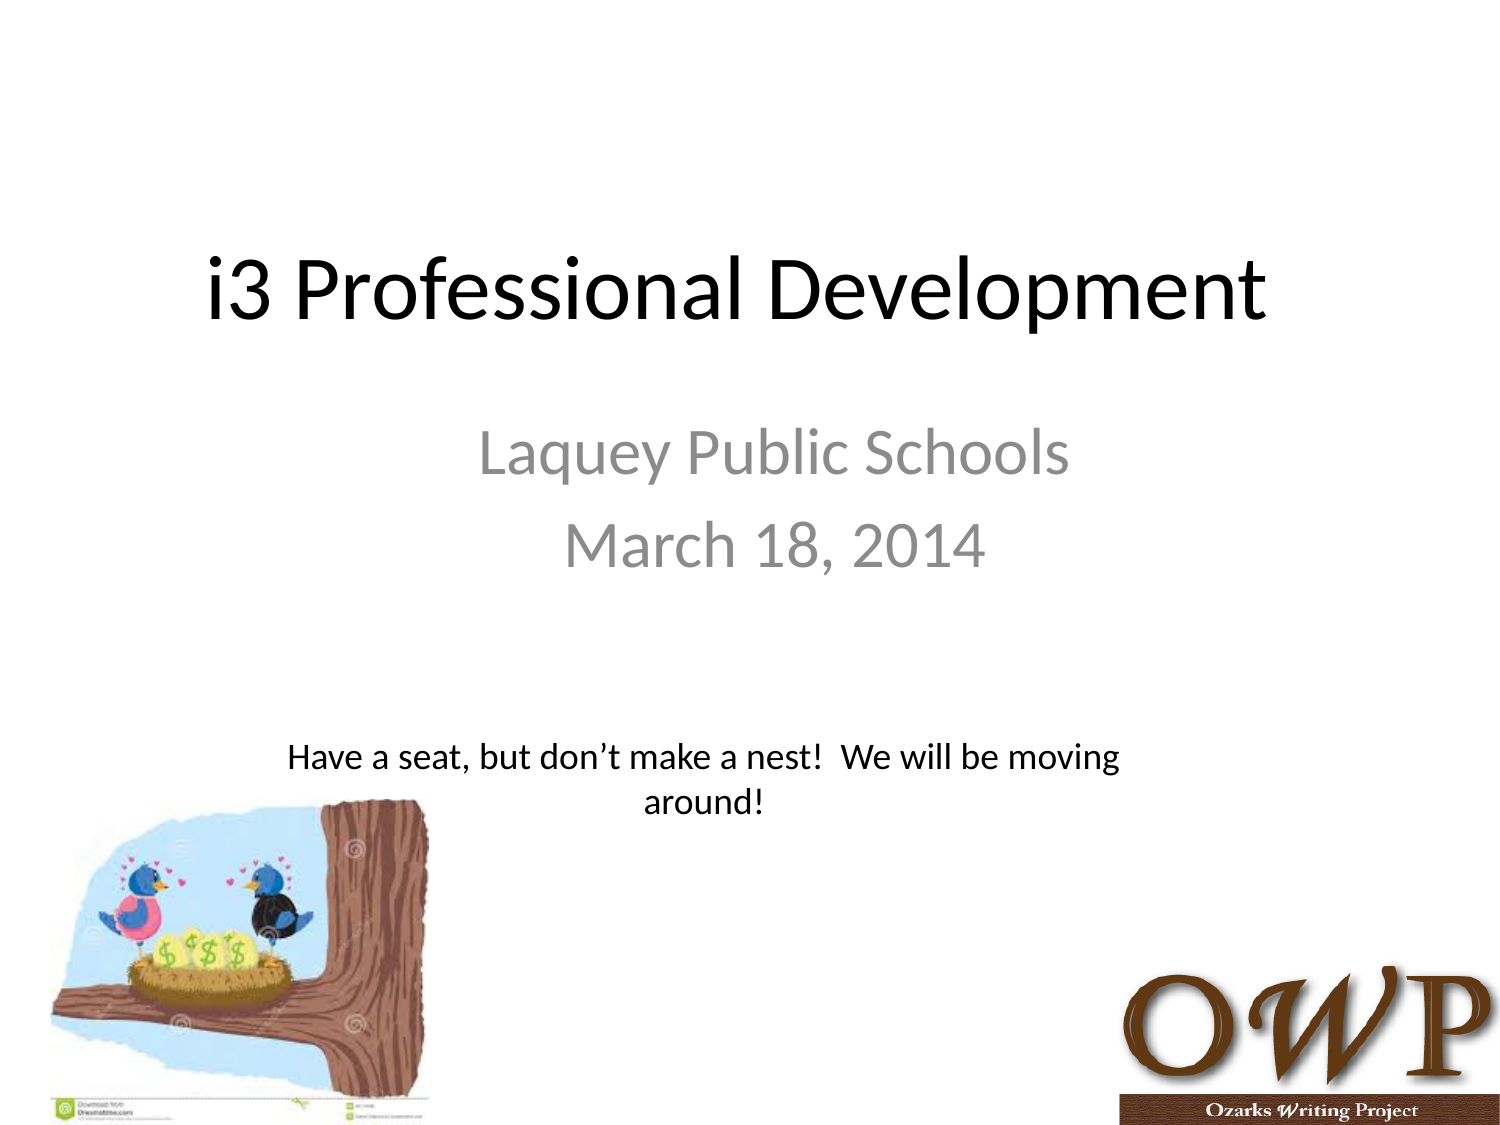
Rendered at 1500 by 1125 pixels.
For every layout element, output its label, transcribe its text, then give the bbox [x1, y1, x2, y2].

picture [49, 799, 429, 1125]
picture [1119, 957, 1500, 1125]
title i3 Professional Development [99, 162, 1375, 404]
subtitle Laquey Public Schools March 18, 2014 [249, 399, 1300, 688]
text_box Have a seat, but don’t make a nest! We will be moving around! [237, 724, 1172, 830]
